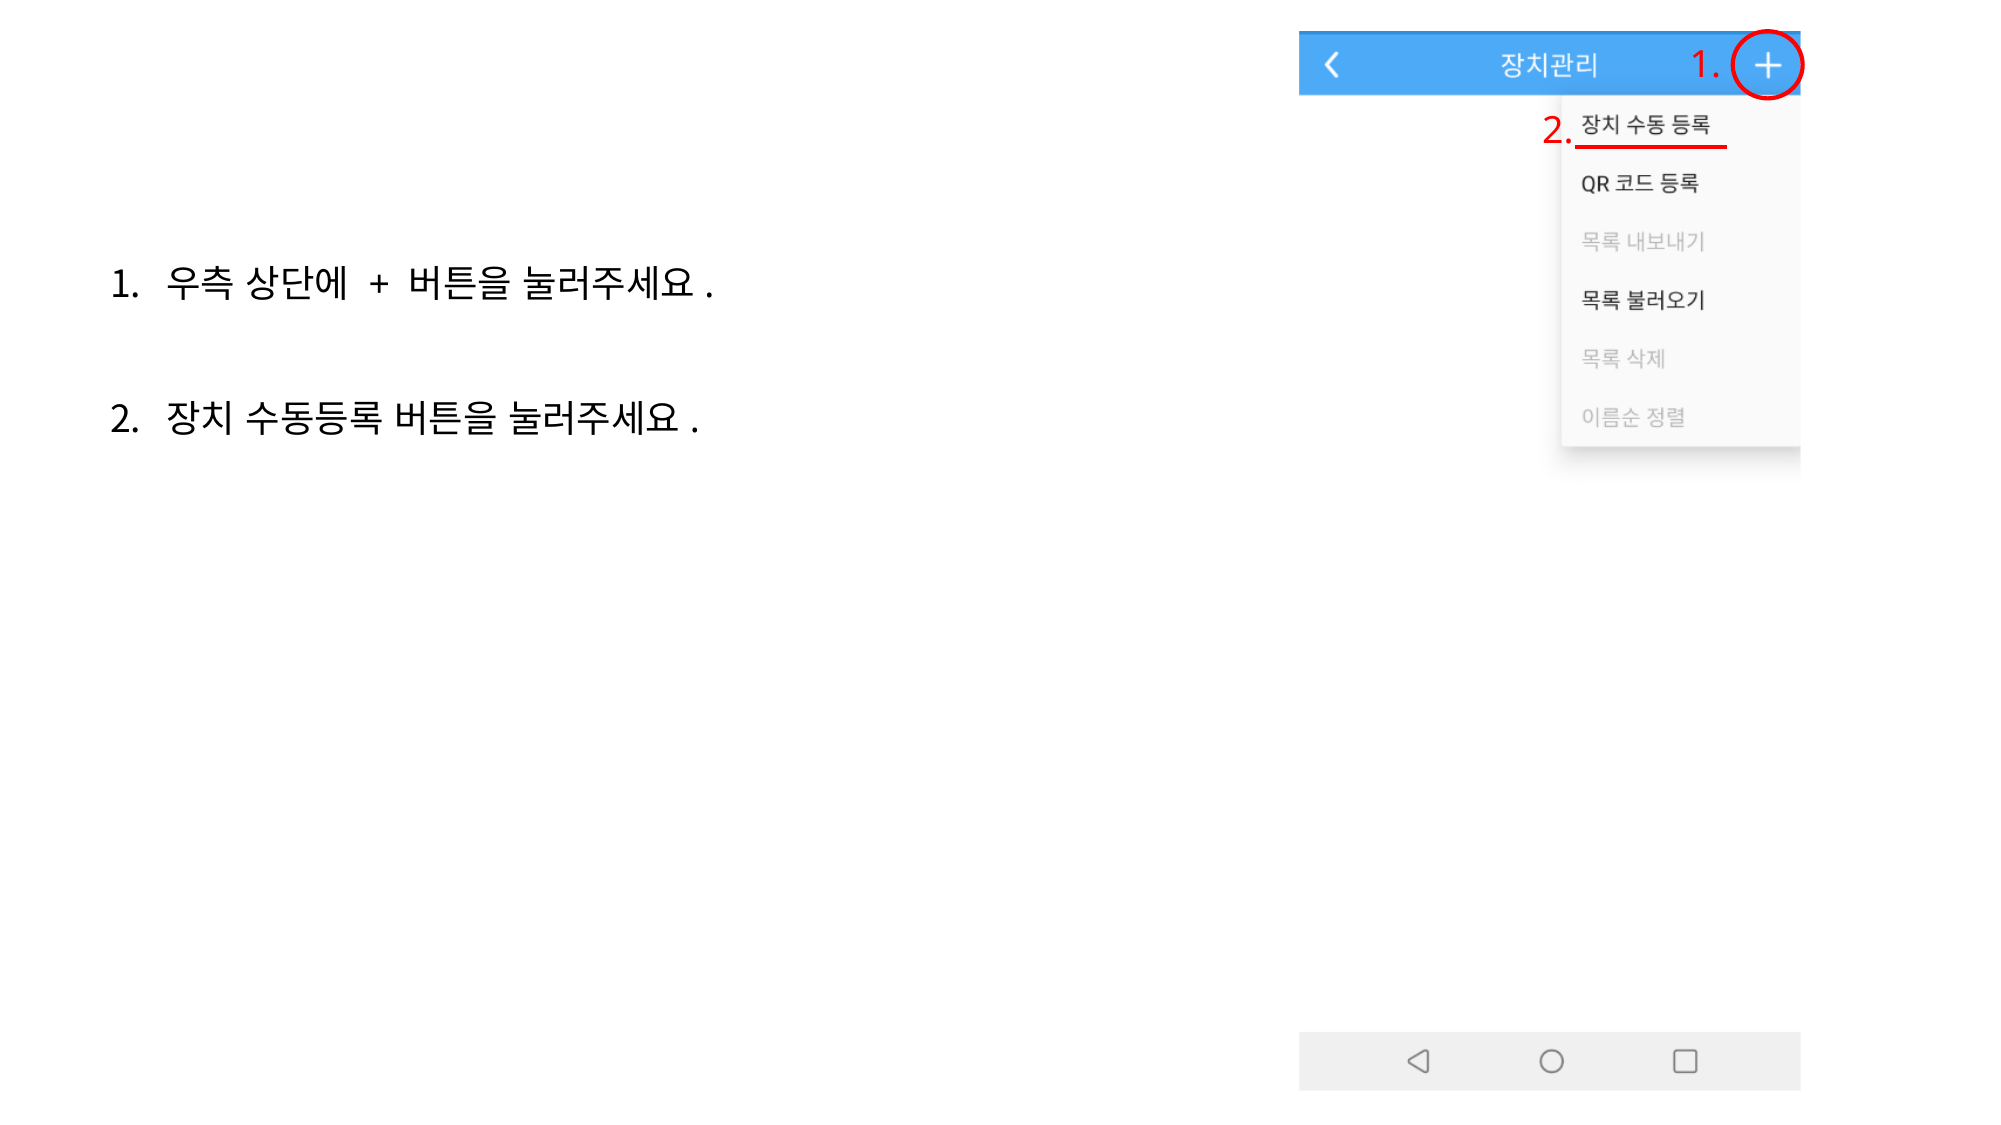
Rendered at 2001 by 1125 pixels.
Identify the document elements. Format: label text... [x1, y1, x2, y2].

picture [1297, 31, 1803, 1093]
text_box 우측 상단에 + 버튼을 눌러주세요. 장치 수동등록 버튼을 눌러주세요. [95, 252, 804, 447]
